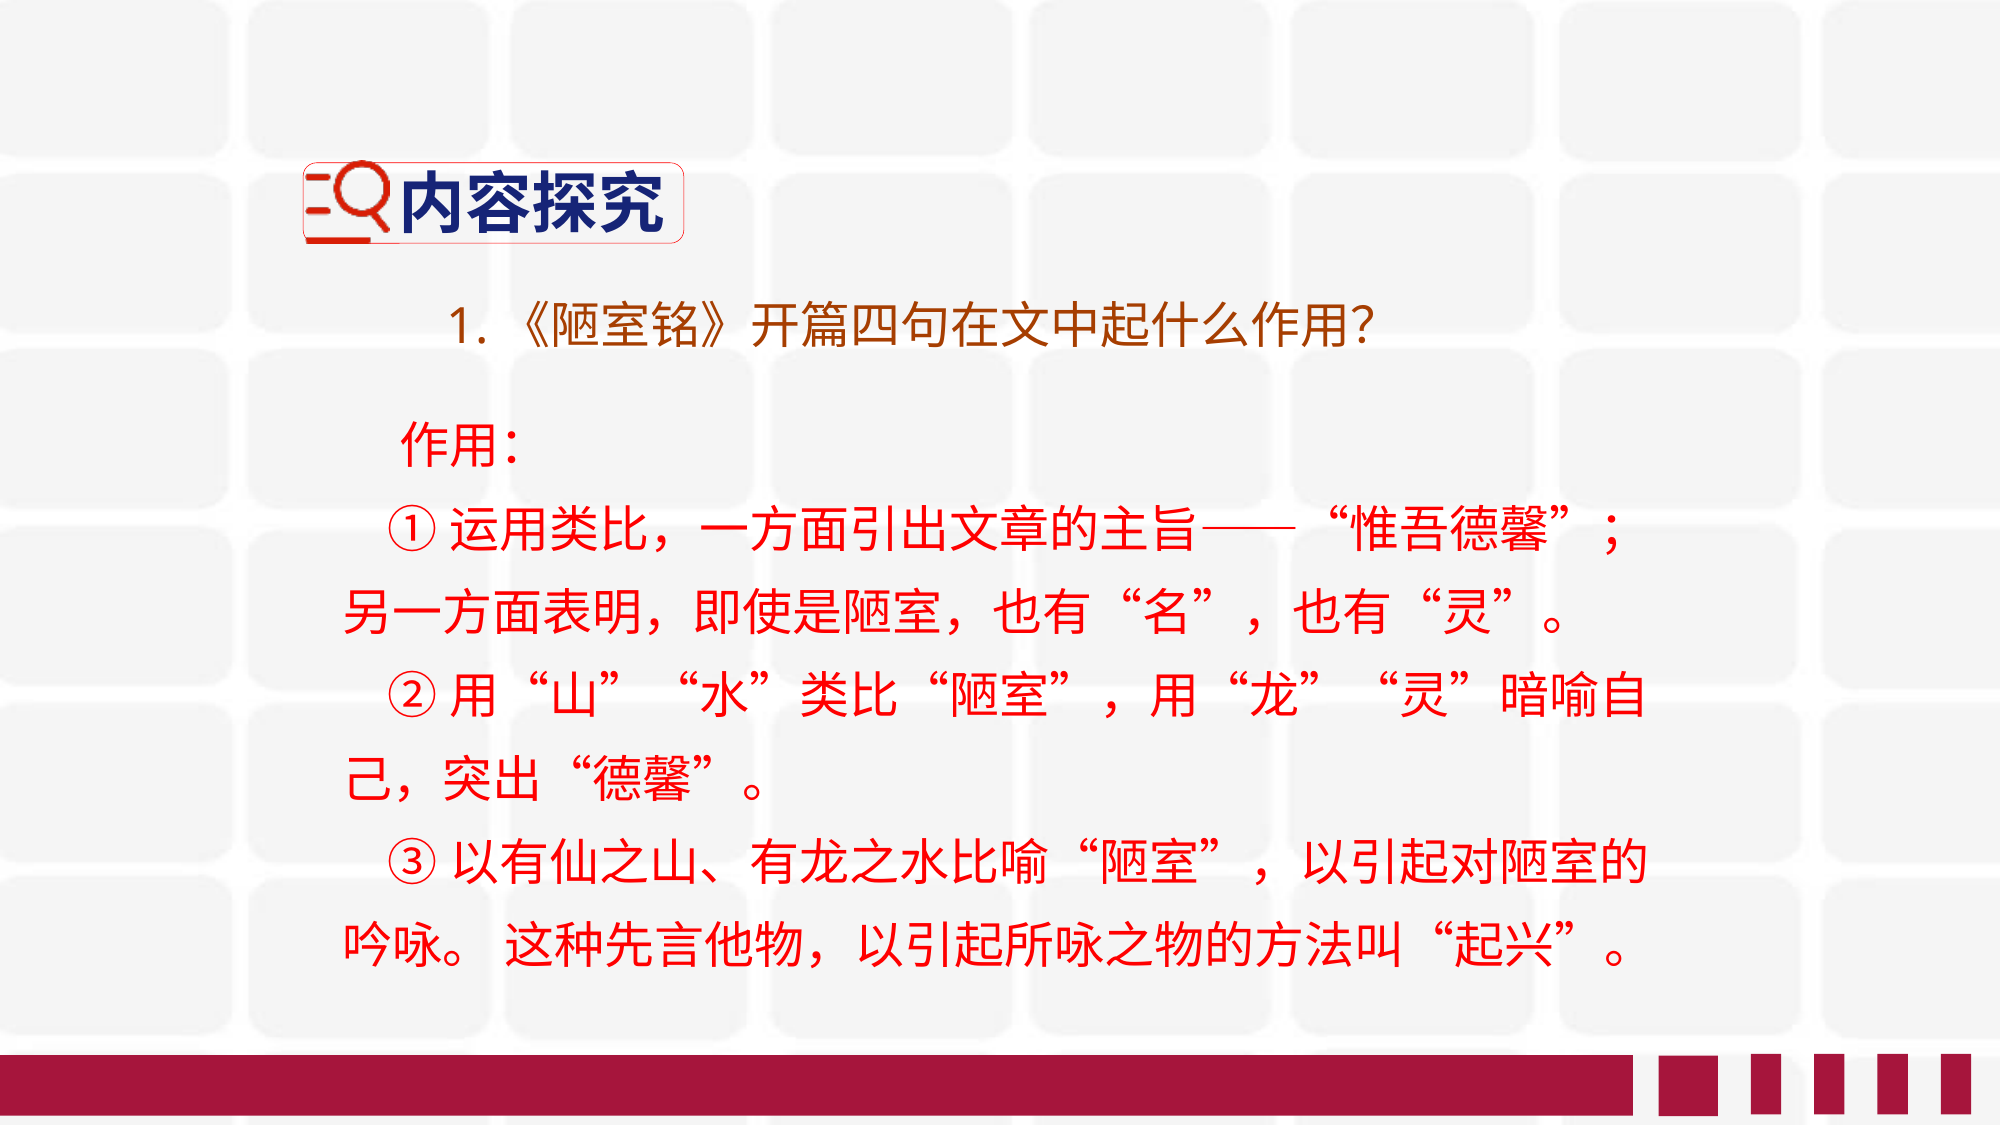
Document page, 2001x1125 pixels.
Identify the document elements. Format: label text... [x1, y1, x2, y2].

text_box 作用： ①运用类比，一方面引出文章的主旨——“惟吾德馨”；另一方面表明，即使是陋室，也有“名”，也有“灵”。 ②用“山”“水”类比“陋室”，用“龙”“灵”暗喻自己，突出“德馨”。 ③以有仙之山、有龙之水比喻“陋室”，以引起对陋室的吟咏。 这种先言他物，以引起所咏之物的方法叫“起兴”。 [328, 383, 1702, 982]
text_box 内容探究 [383, 153, 684, 249]
picture [0, 0, 2000, 1125]
list 1.《陋室铭》开篇四句在文中起什么作用？ [435, 294, 1478, 362]
